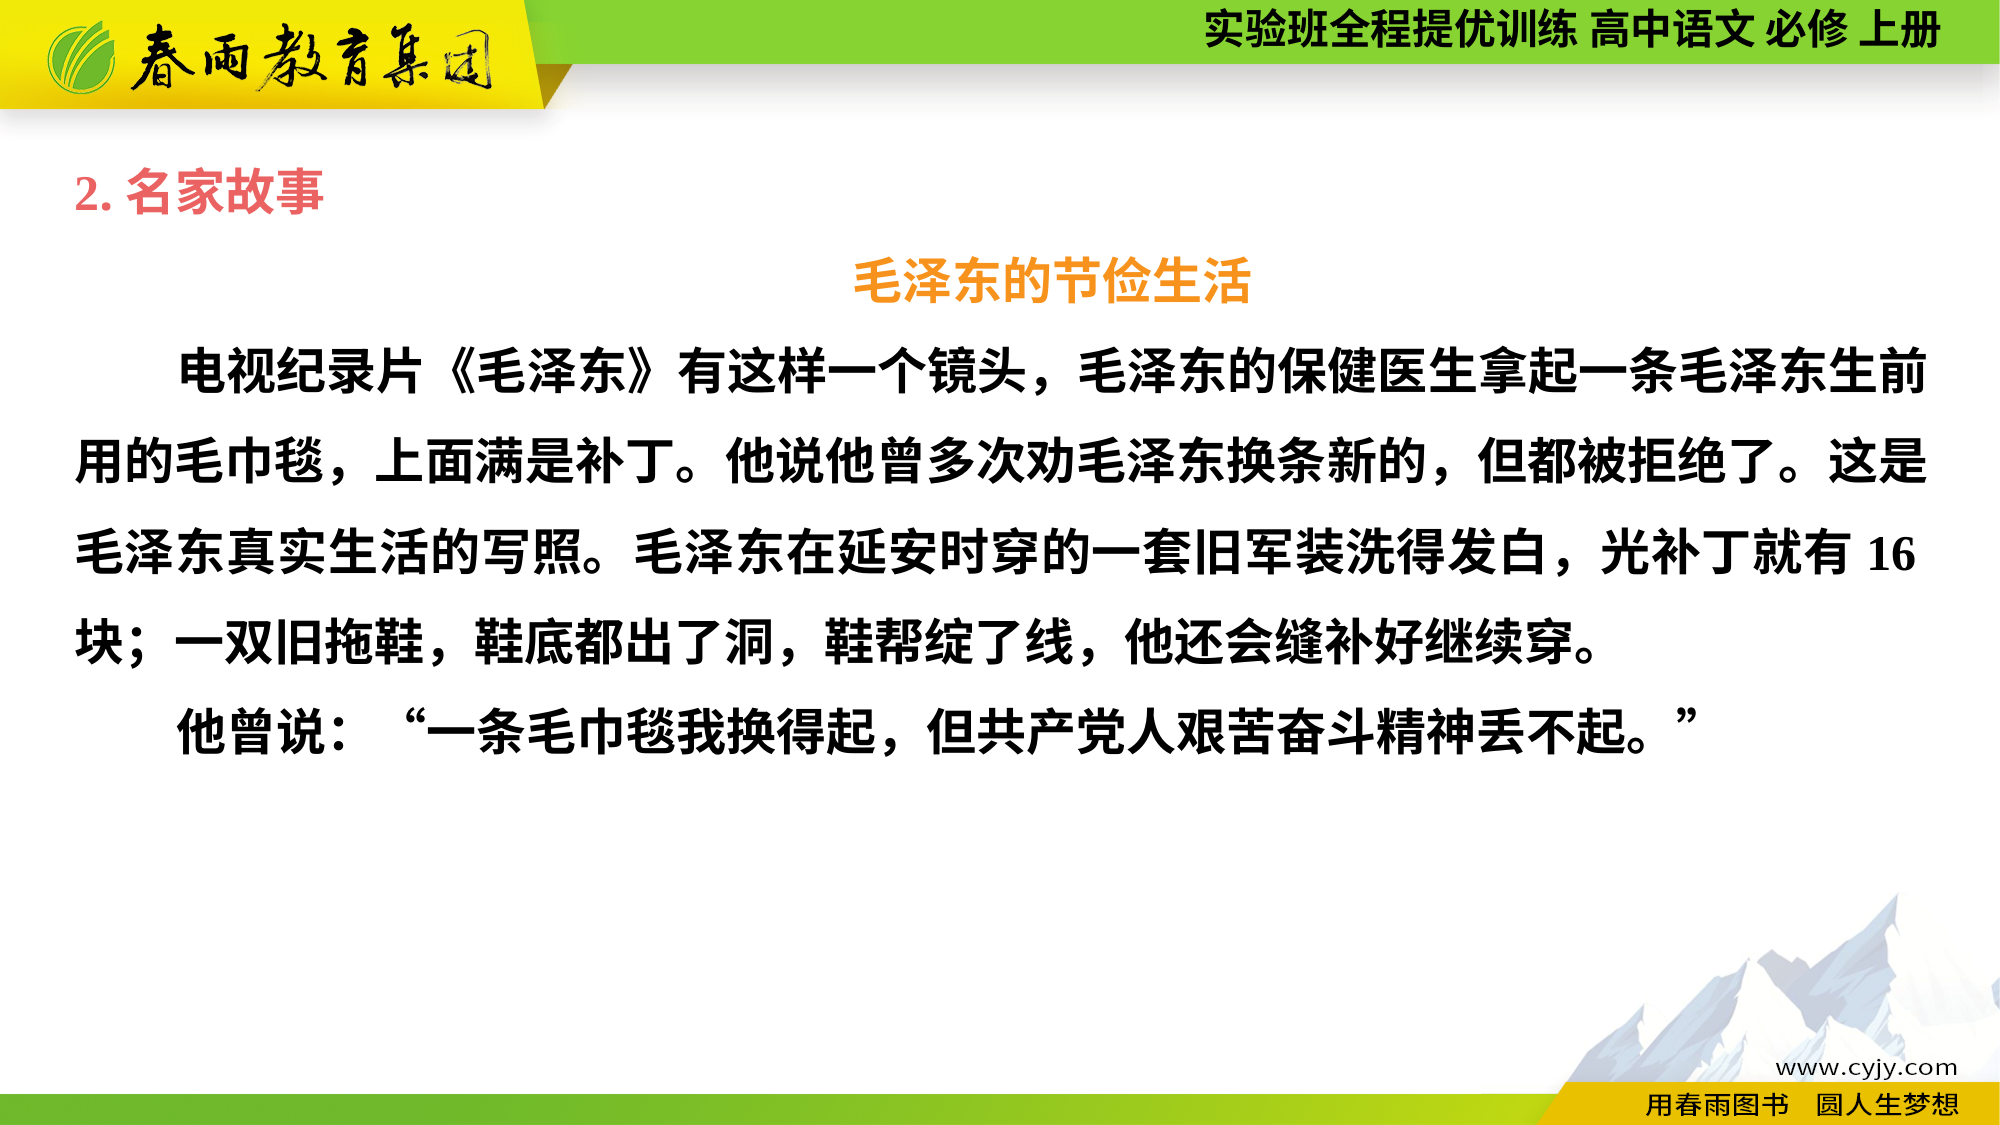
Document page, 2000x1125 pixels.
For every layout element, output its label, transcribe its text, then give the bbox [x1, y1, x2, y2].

list 2.名家故事 毛泽东的节俭生活 电视纪录片《毛泽东》有这样一个镜头，毛泽东的保健医生拿起一条毛泽东生前用的毛巾毯，上面满是补丁。他说他曾多次劝毛泽东换条新的，但都被拒绝了。这是毛泽东真实生活的写照。毛泽东在延安时穿的一套旧军装洗得发白，光补丁就有16块；一双旧拖鞋，鞋底都出了洞，鞋帮绽了线，他还会缝补好继续穿。 他曾说：“一条毛巾毯我换得起，但共产党人艰苦奋斗精神丢不起。” [59, 122, 1944, 774]
picture [0, 0, 2000, 1125]
